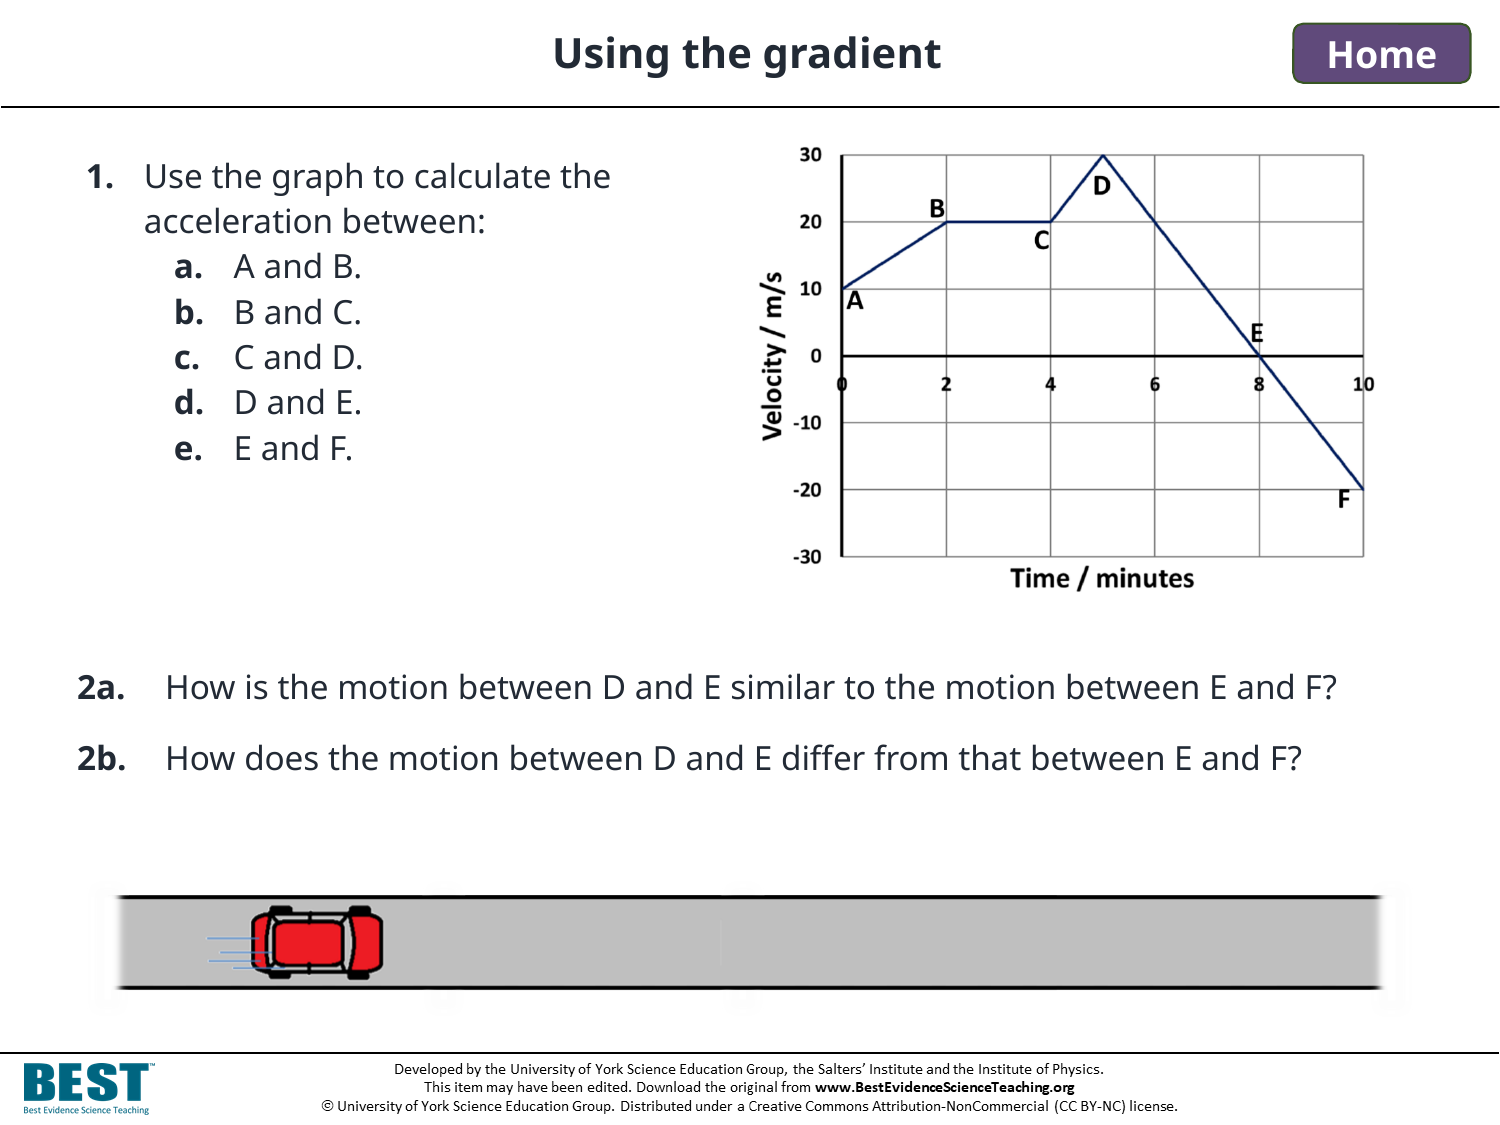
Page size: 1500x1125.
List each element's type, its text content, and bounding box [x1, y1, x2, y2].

text_box Using the gradient [23, 4, 1471, 99]
picture [0, 106, 1500, 1125]
text_box Home [1292, 22, 1472, 84]
